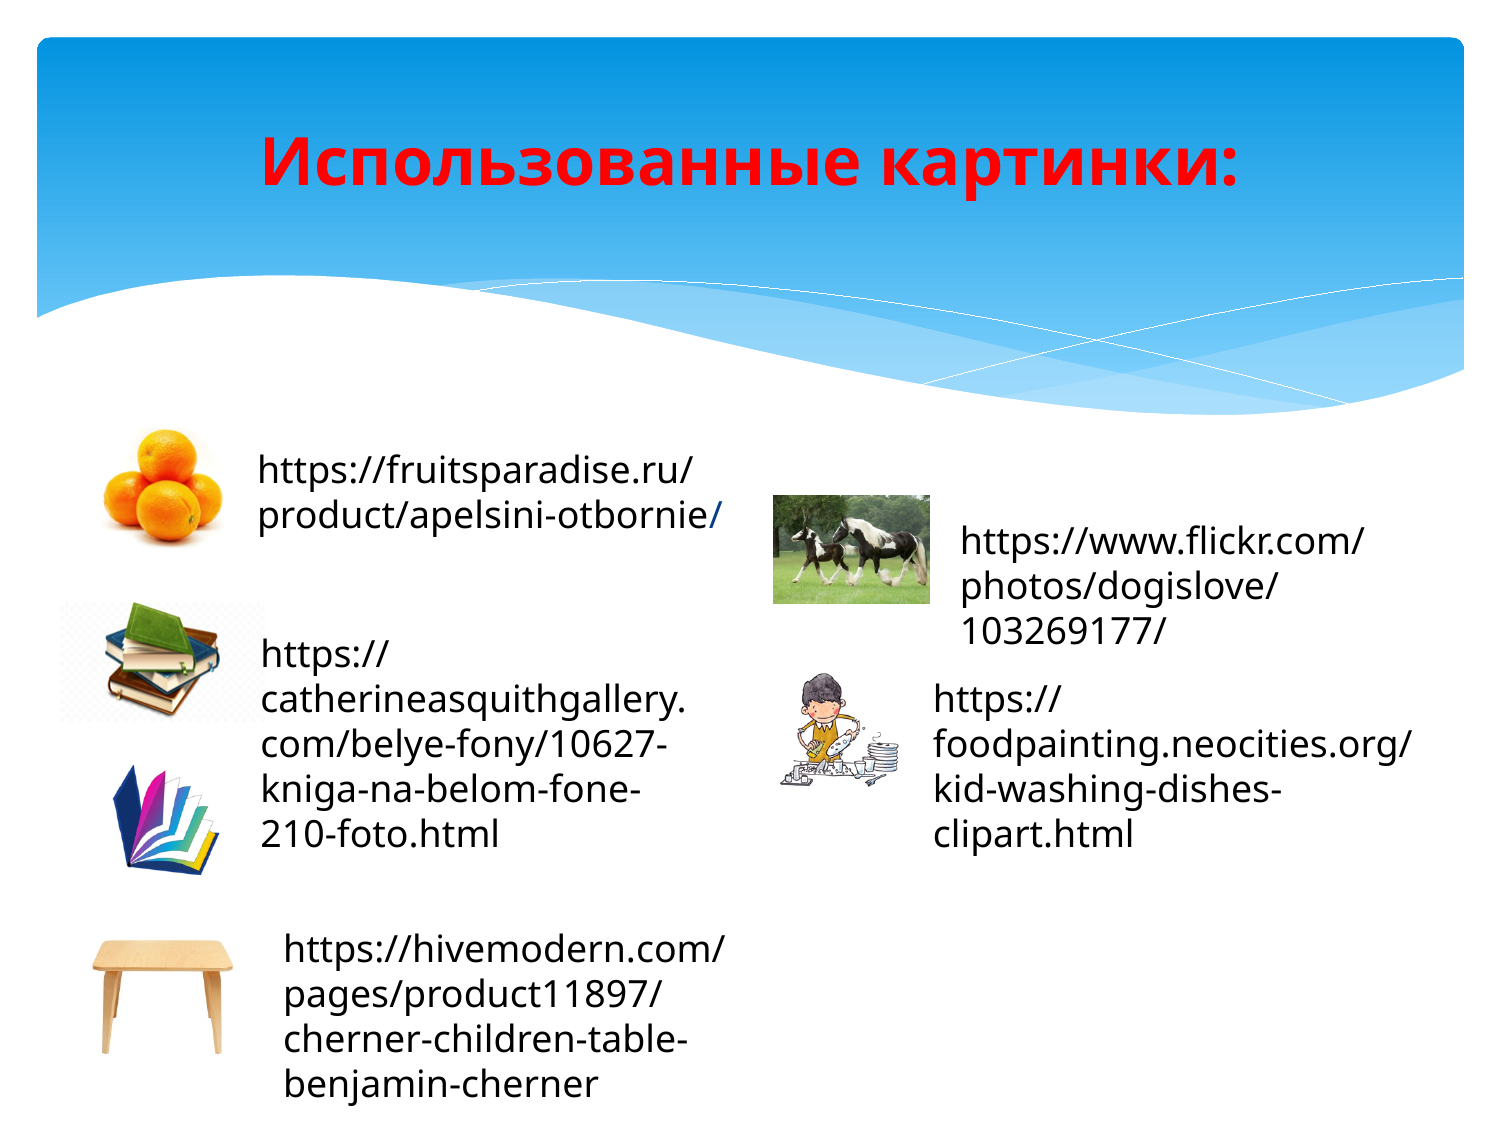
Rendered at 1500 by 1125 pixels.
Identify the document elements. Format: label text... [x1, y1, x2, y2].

text_box https://hivemodern.com/pages/product11897/cherner-children-table-benjamin-cherner [268, 917, 821, 1112]
picture [773, 495, 930, 605]
picture [101, 427, 224, 550]
text_box https://foodpainting.neocities.org/kid-washing-dishes-clipart.html [918, 667, 1454, 863]
title Использованные картинки: [75, 55, 1425, 261]
text_box https://www.flickr.com/photos/dogislove/103269177/ [945, 509, 1450, 660]
picture [773, 667, 913, 796]
text_box https://catherineasquithgallery.com/belye-fony/10627-kniga-na-belom-fone-210-foto.html [245, 622, 703, 863]
picture [59, 602, 266, 722]
picture [79, 927, 246, 1058]
list https://fruitsparadise.ru/product/apelsini-otbornie/ [242, 438, 750, 587]
picture [110, 762, 224, 876]
